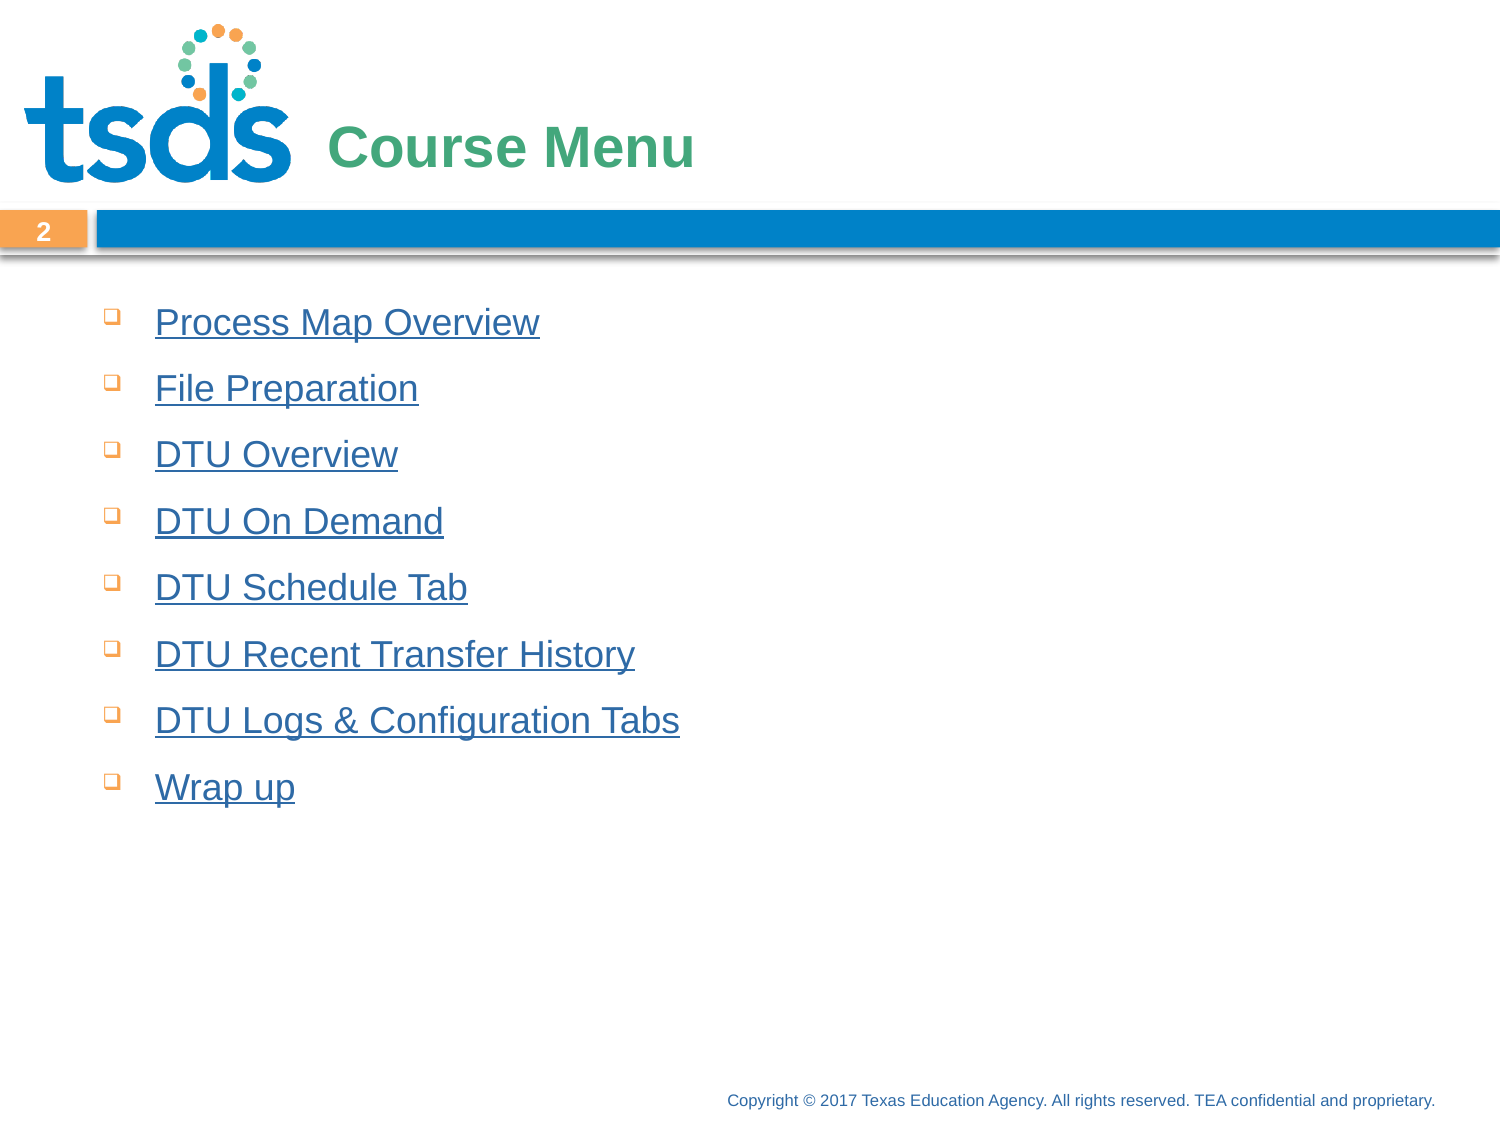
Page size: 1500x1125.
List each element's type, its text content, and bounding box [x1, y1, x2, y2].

title Course Menu [312, 75, 1438, 213]
slide_number 2 [0, 210, 88, 251]
list Process Map Overview File Preparation DTU Overview DTU On Demand DTU Schedule Tab DTU Recent Transfer History DTU Logs & Configuration Tabs Wrap up [87, 287, 1425, 1025]
picture [24, 24, 291, 191]
